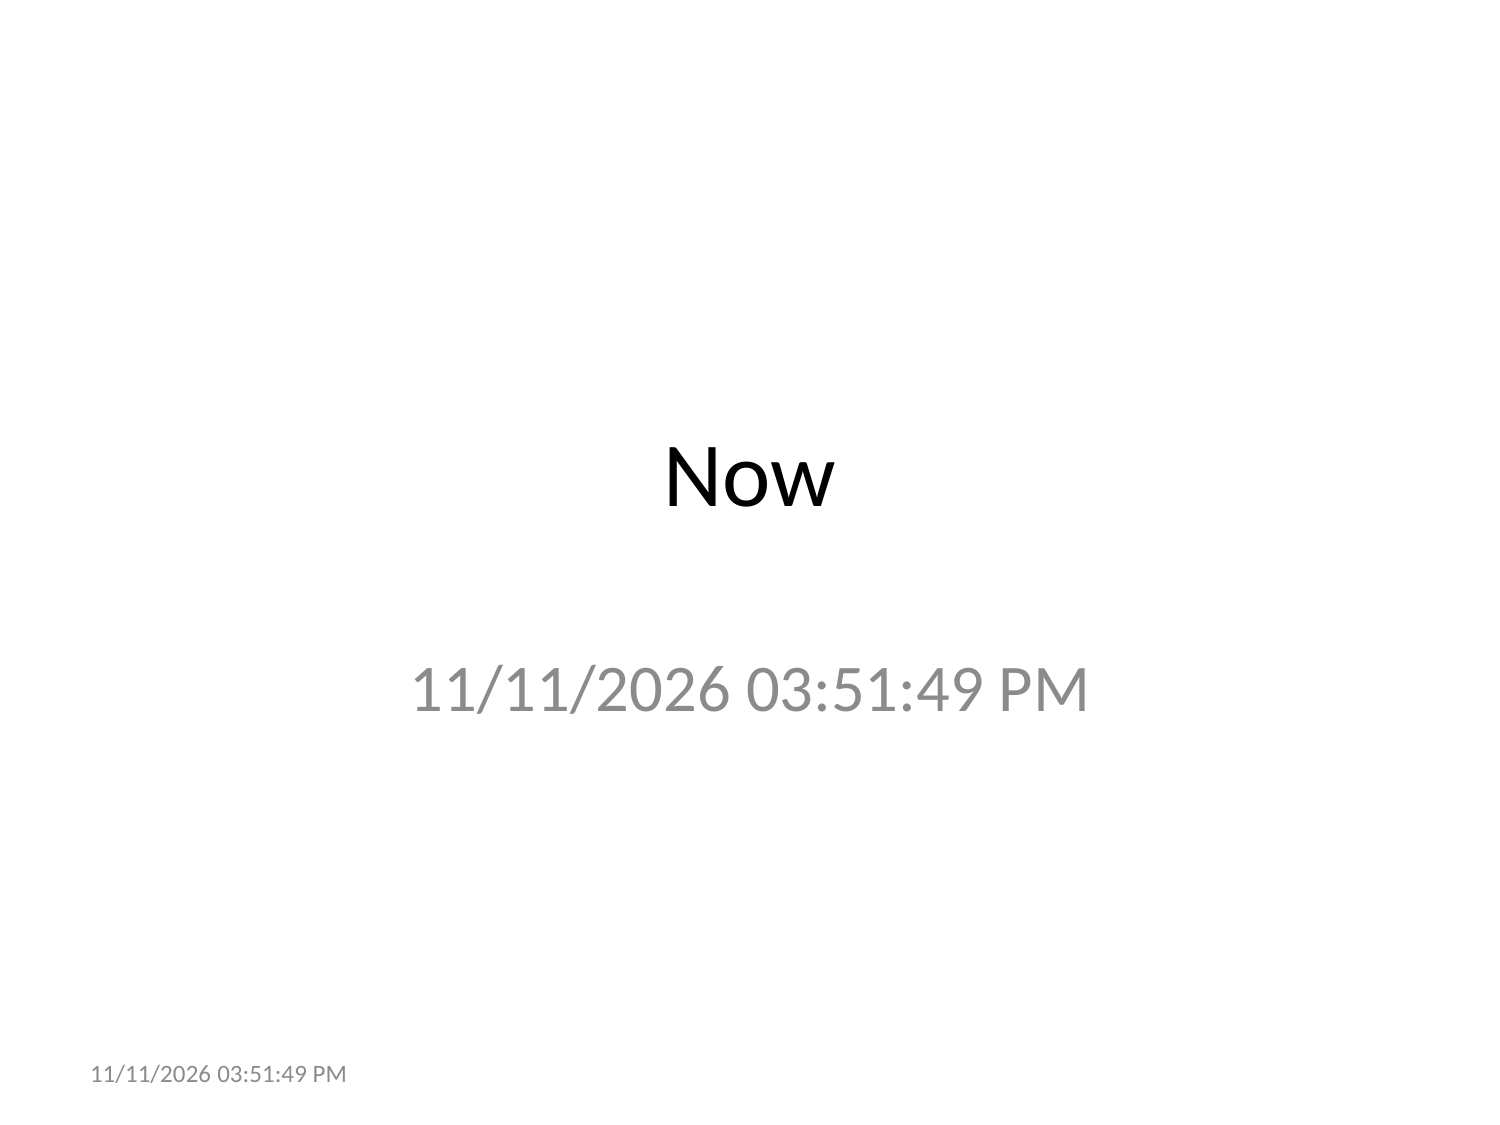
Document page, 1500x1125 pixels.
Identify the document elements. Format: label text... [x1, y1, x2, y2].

subtitle 2011-12-19 10:20:04 AM [225, 637, 1275, 925]
title Now [112, 349, 1388, 591]
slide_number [75, 1042, 425, 1103]
